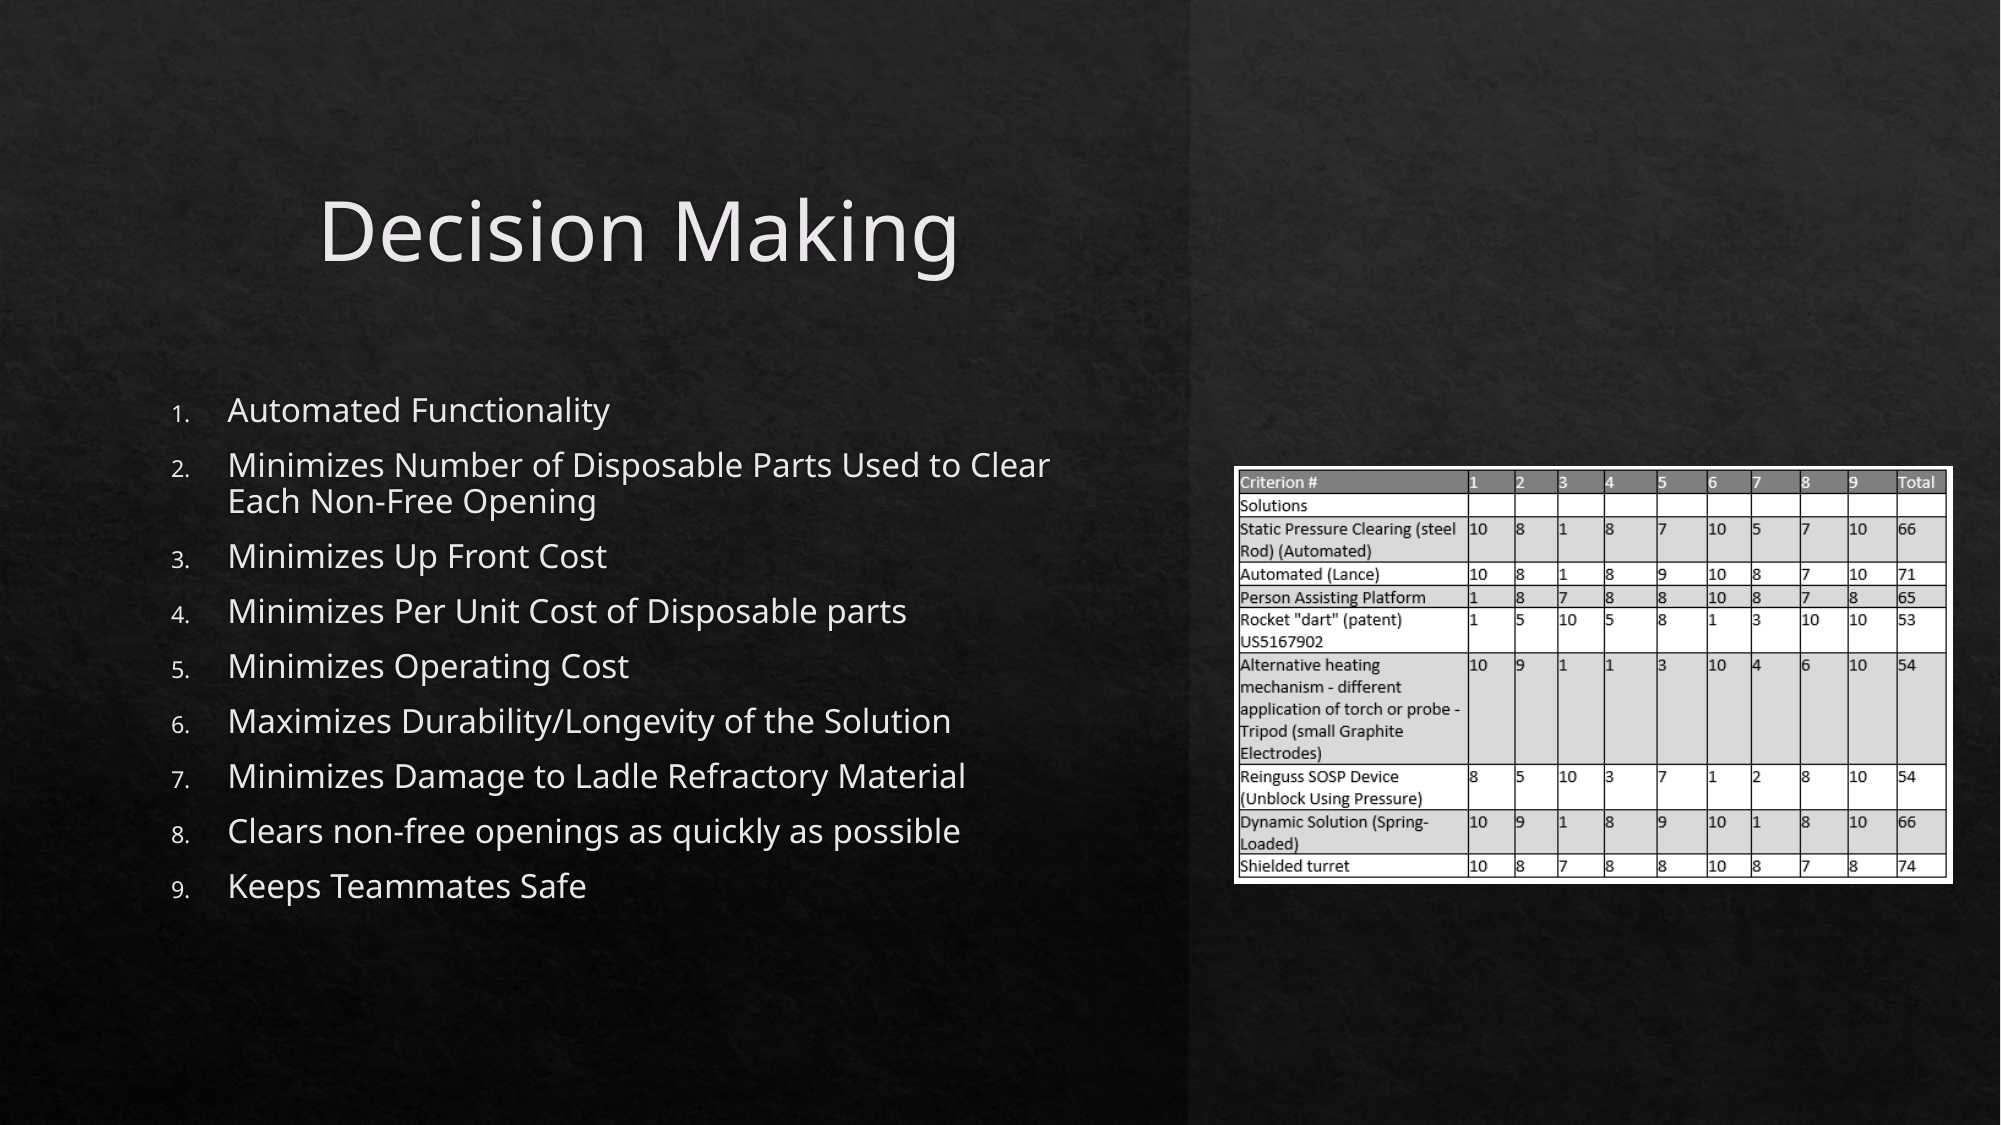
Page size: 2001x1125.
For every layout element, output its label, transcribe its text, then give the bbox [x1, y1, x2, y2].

list Automated Functionality Minimizes Number of Disposable Parts Used to Clear Each Non-Free Opening Minimizes Up Front Cost Minimizes Per Unit Cost of Disposable parts Minimizes Operating Cost Maximizes Durability/Longevity of the Solution Minimizes Damage to Ladle Refractory Material Clears non-free openings as quickly as possible Keeps Teammates Safe [149, 386, 1131, 935]
picture [1186, 0, 2000, 1125]
title Decision Making [149, 99, 1131, 356]
text_box [0, 0, 1181, 1125]
